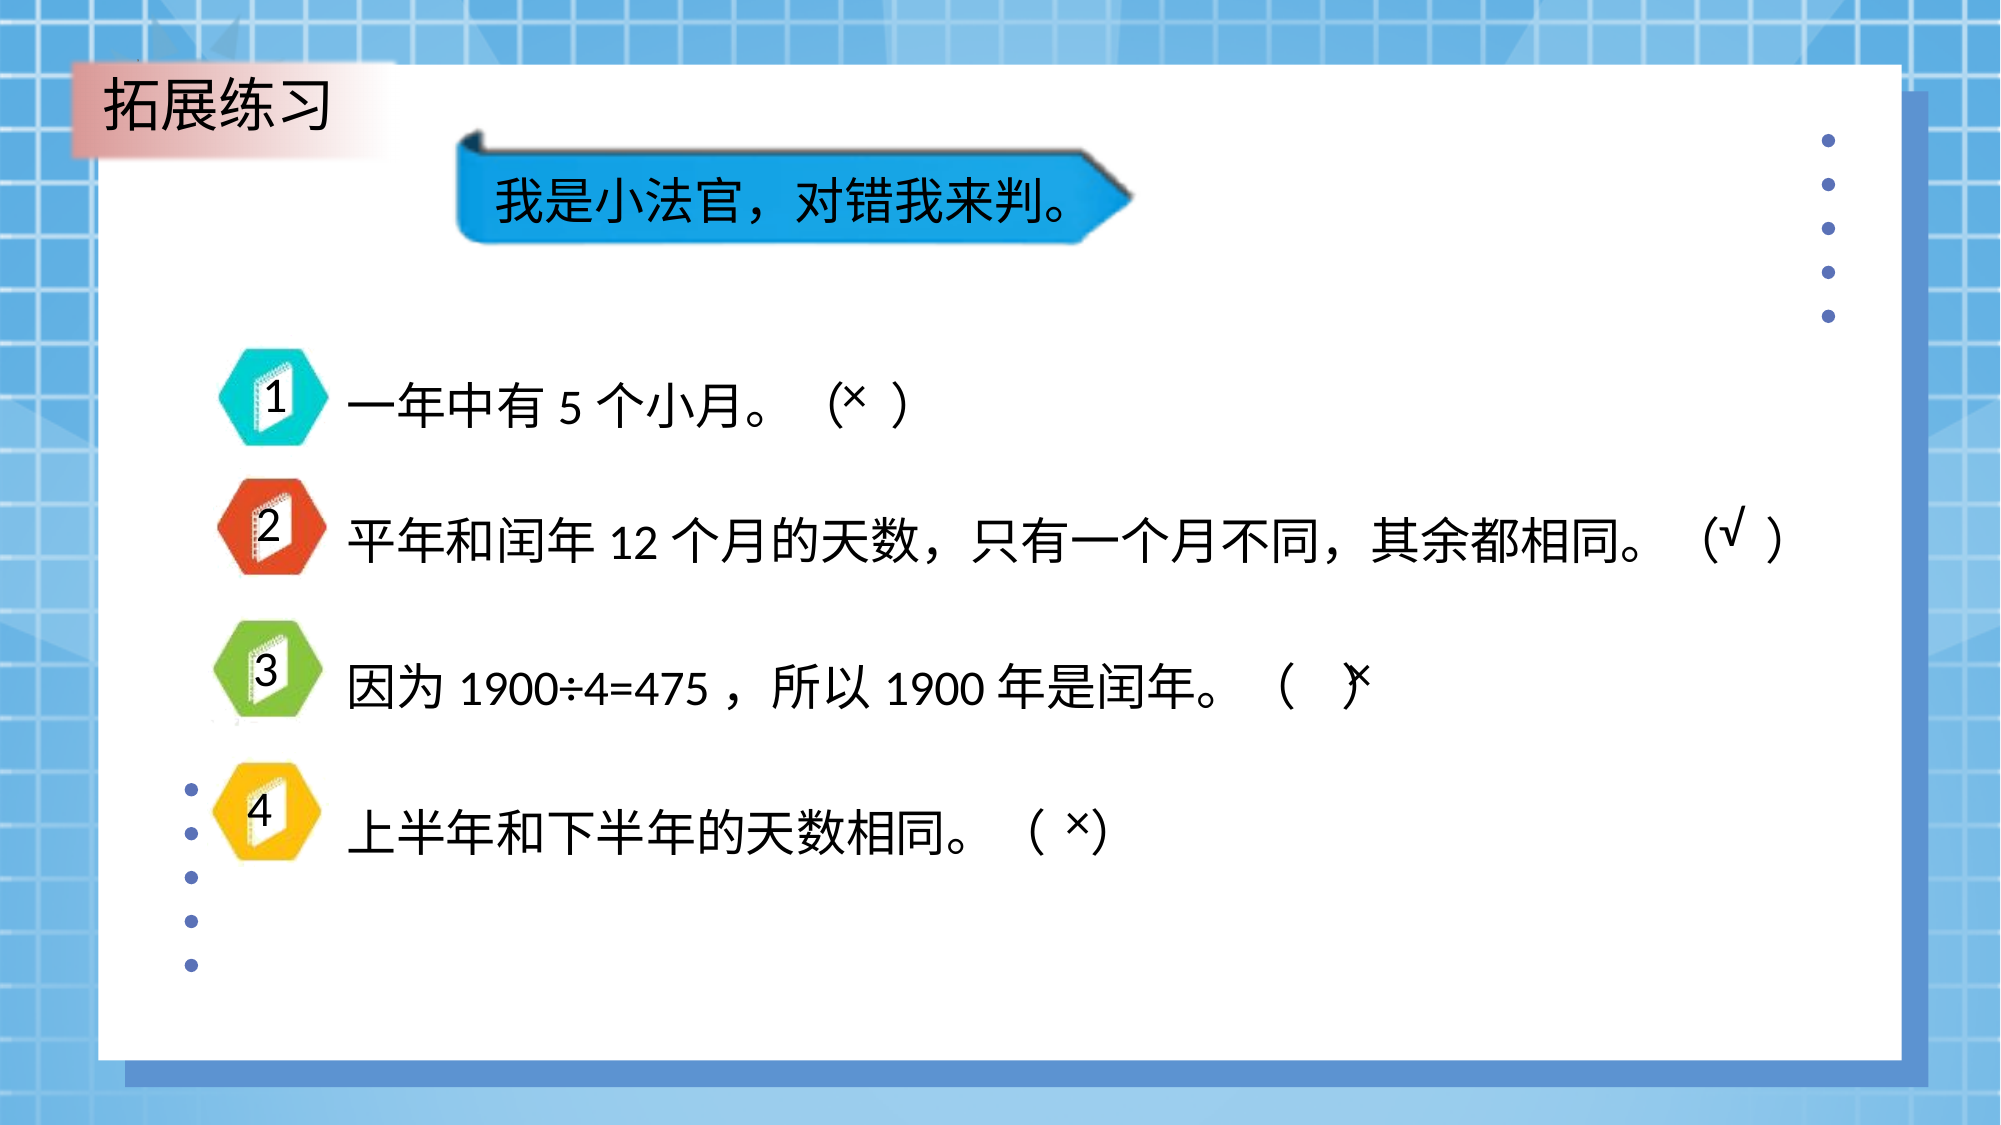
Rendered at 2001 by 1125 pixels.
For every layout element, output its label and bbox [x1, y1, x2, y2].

text_box [67, 57, 400, 163]
picture [0, 0, 2001, 1125]
text_box [394, 84, 1217, 269]
text_box [206, 291, 1949, 875]
